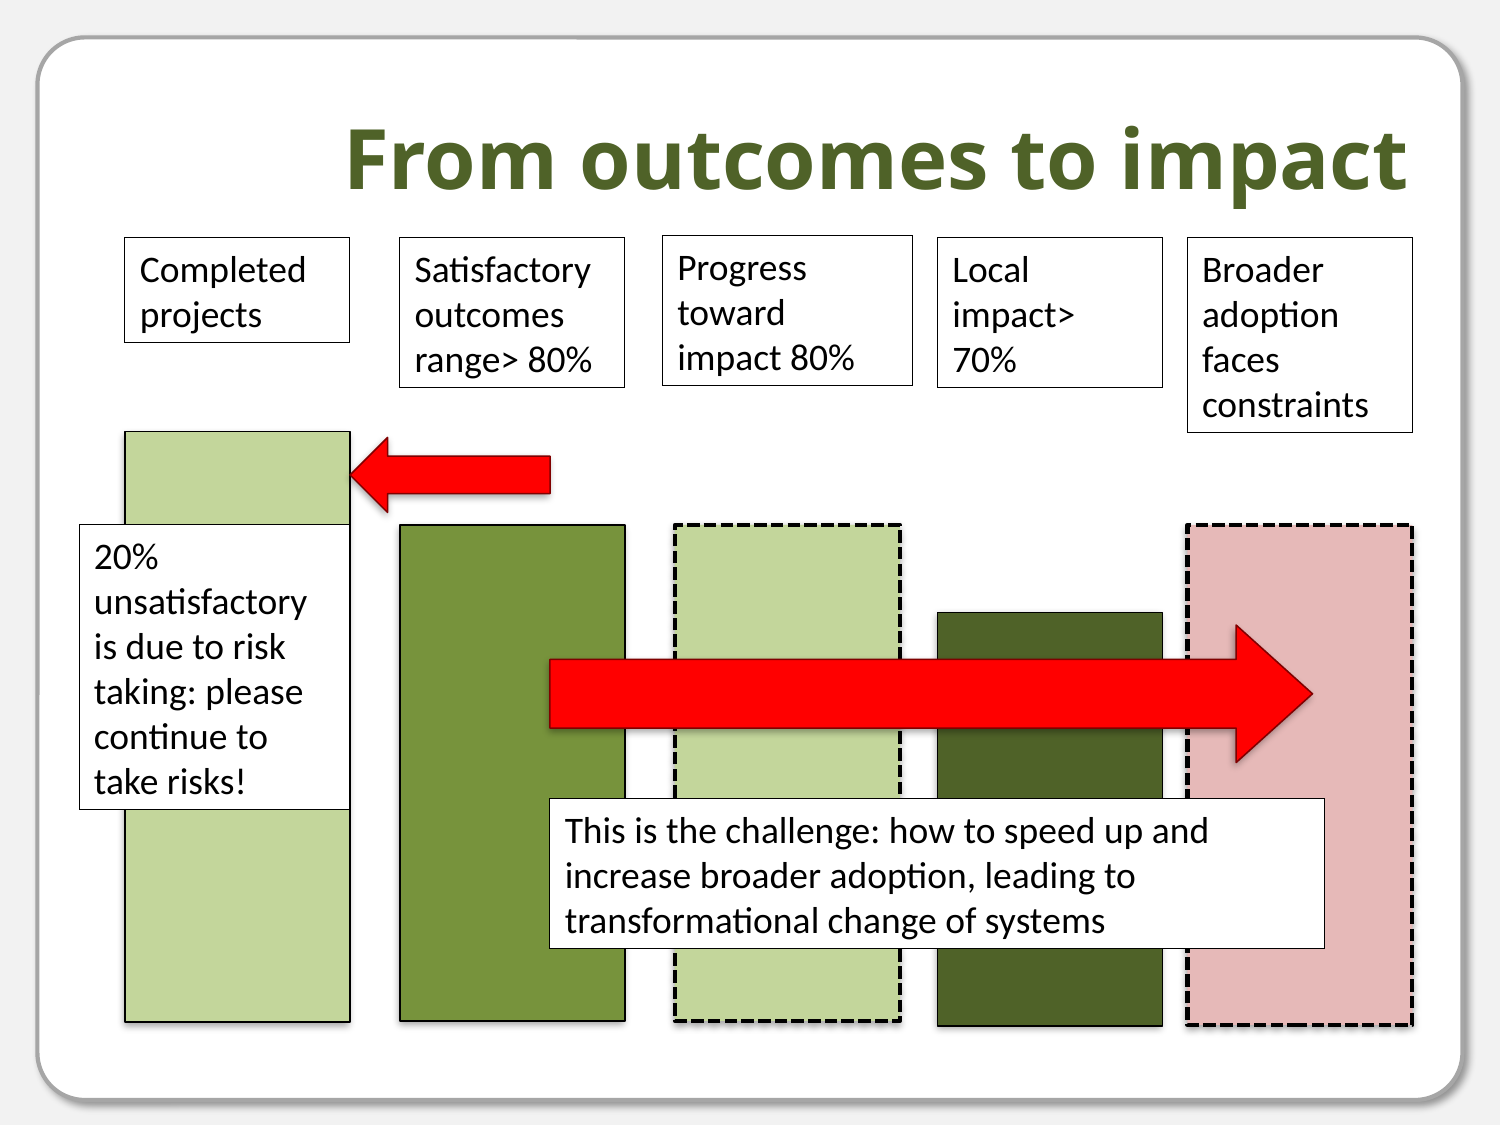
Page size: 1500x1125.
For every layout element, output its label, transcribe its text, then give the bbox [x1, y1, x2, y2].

text_box [937, 612, 1163, 657]
text_box [399, 524, 626, 1022]
text_box [674, 949, 901, 1022]
text_box [549, 624, 1314, 764]
text_box [674, 524, 901, 657]
text_box [349, 436, 551, 514]
text_box [937, 737, 1163, 798]
text_box Progress toward impact 80% [662, 235, 913, 386]
text_box Broader adoption faces constraints [1187, 237, 1413, 433]
text_box [937, 949, 1163, 1027]
text_box Completed projects [124, 237, 350, 343]
text_box 20% unsatisfactory is due to risk taking: please continue to take risks! [79, 524, 350, 810]
text_box [674, 737, 901, 798]
text_box Local impact> 70% [937, 237, 1163, 388]
text_box This is the challenge: how to speed up and increase broader adoption, leading to transformational change of systems [549, 798, 1325, 949]
text_box [1187, 524, 1413, 1026]
text_box Satisfactory outcomes range> 80% [399, 237, 625, 388]
text_box [124, 431, 351, 1023]
title From outcomes to impact [75, 62, 1425, 250]
